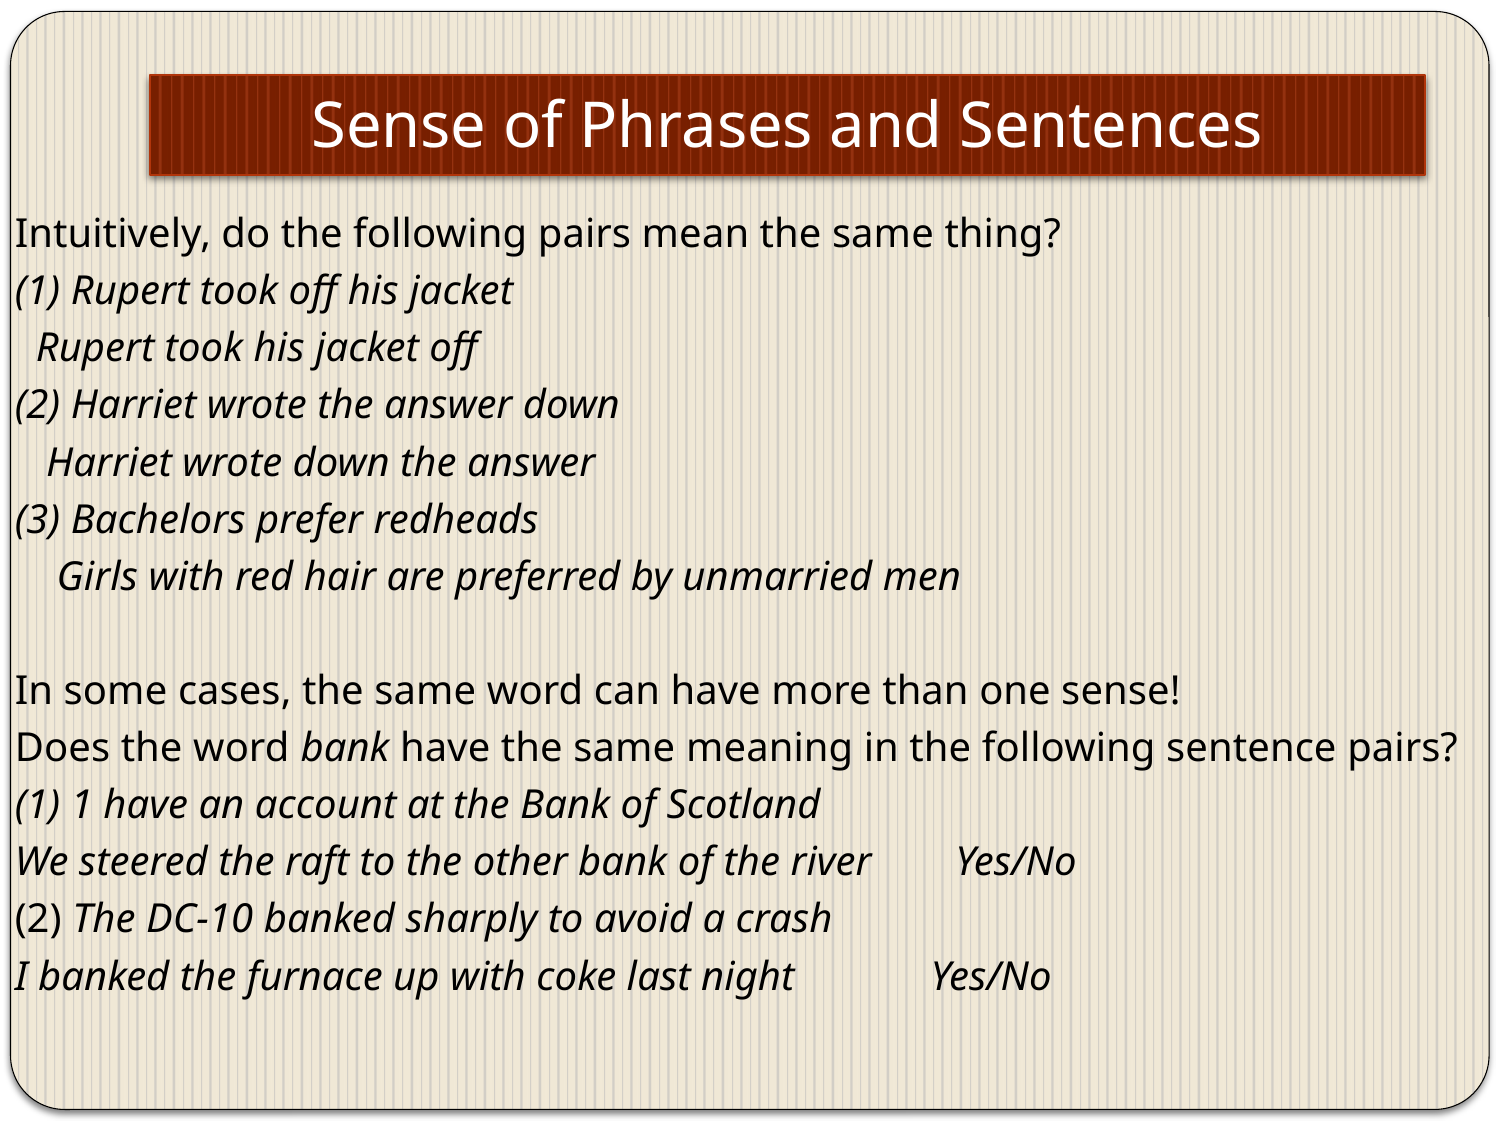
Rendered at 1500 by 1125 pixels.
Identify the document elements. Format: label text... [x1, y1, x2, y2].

title Sense of Phrases and Sentences [149, 74, 1426, 176]
list Intuitively, do the following pairs mean the same thing? (1) Rupert took off his jacket Rupert took his jacket off (2) Harriet wrote the answer down Harriet wrote down the answer (3) Bachelors prefer redheads Girls with red hair are preferred by unmarried men In some cases, the same word can have more than one sense! Does the word bank have the same meaning in the following sentence pairs? (1) 1 have an account at the Bank of Scotland We steered the raft to the other bank of the river Yes/No (2) The DC-10 banked sharply to avoid a crash I banked the furnace up with coke last night Yes/No [0, 200, 1500, 1125]
